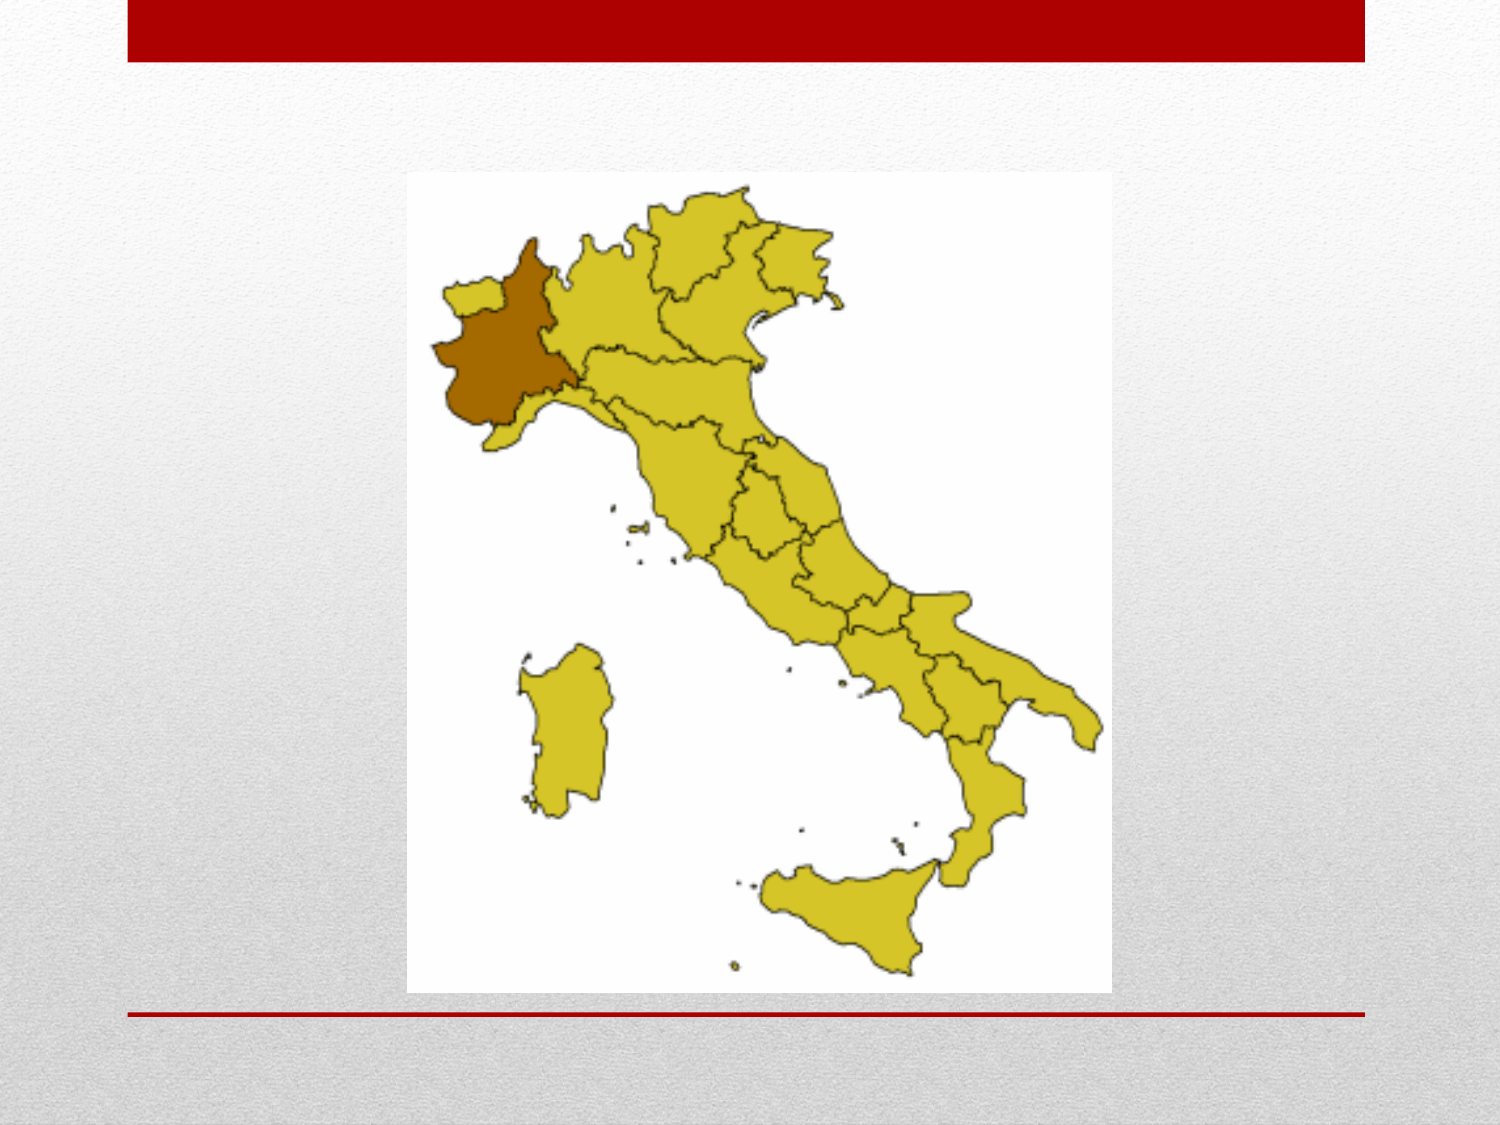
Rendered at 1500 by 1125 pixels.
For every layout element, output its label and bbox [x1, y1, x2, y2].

list [406, 171, 1113, 994]
